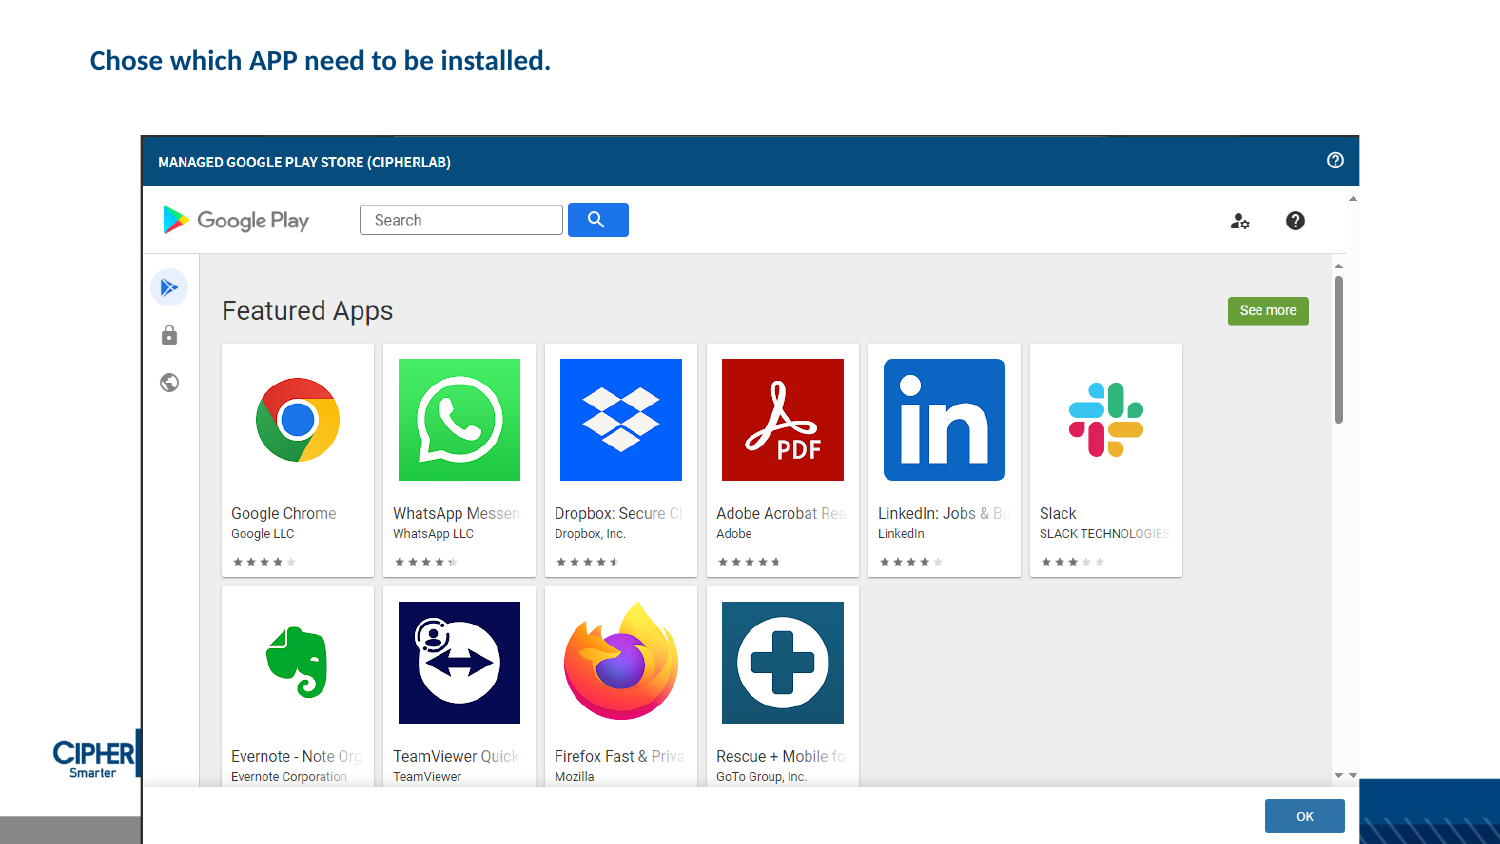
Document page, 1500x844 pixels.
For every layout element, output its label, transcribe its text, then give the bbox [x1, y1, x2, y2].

picture [0, 0, 1500, 844]
title Chose which APP need to be installed. [75, 33, 1447, 175]
